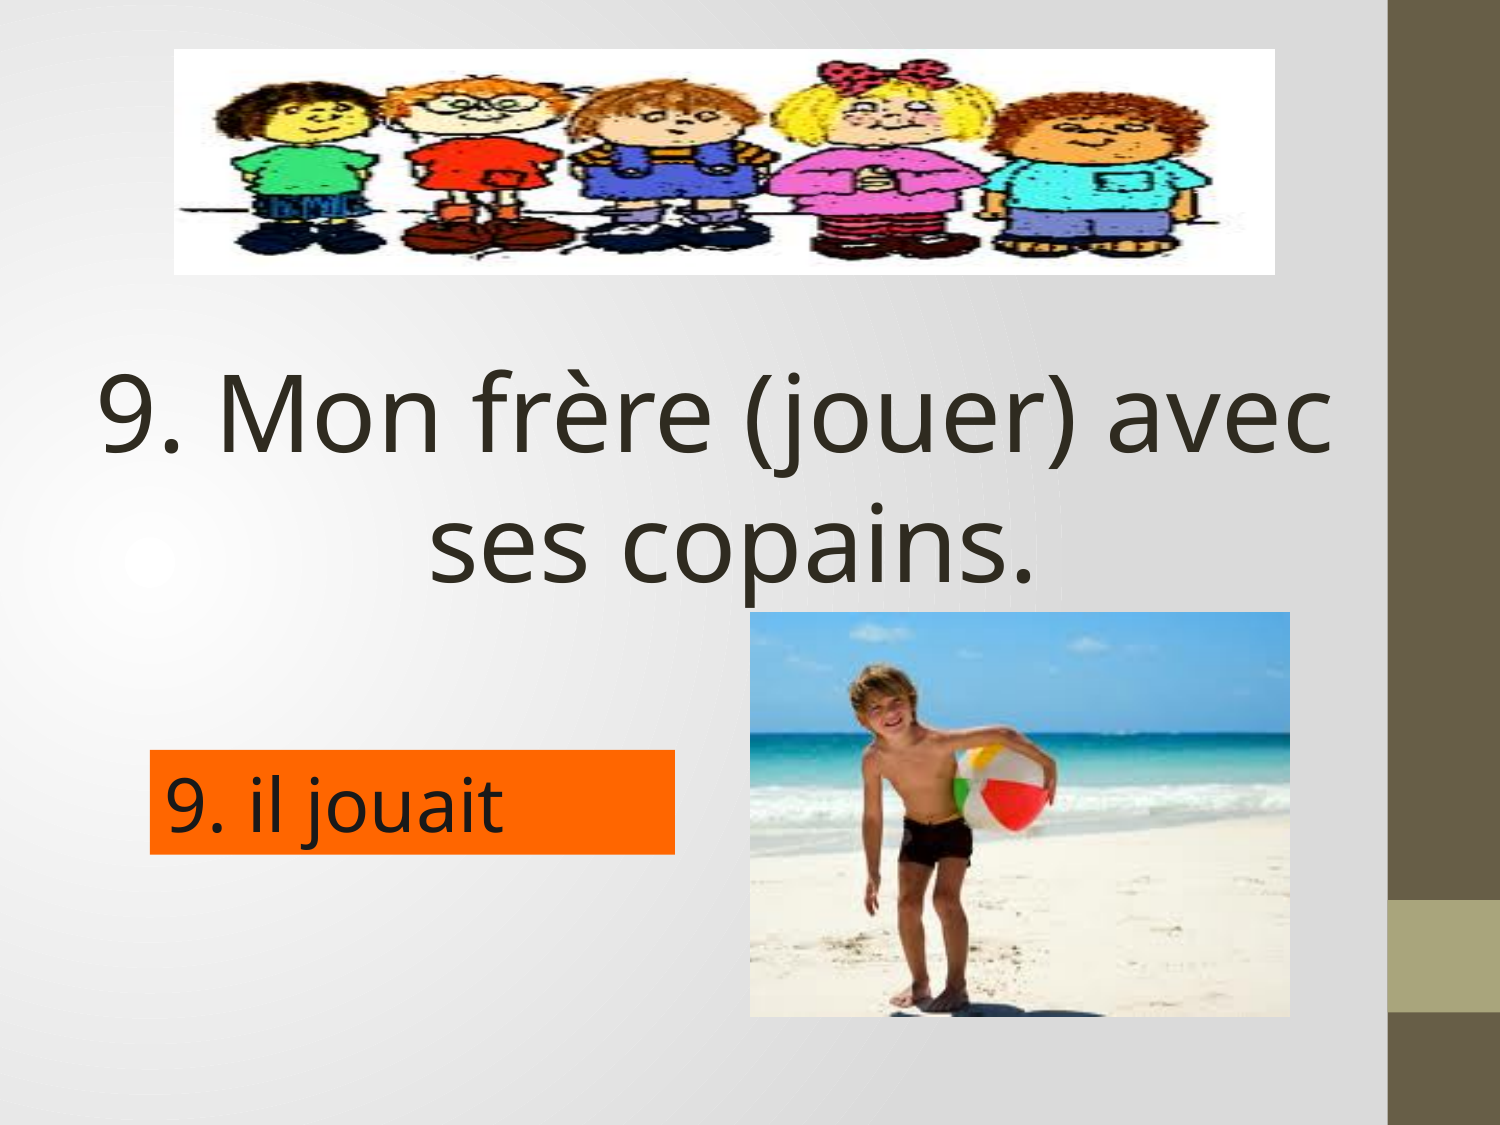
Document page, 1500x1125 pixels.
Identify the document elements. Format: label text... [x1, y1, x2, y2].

text_box 9. il jouait [149, 749, 675, 855]
list 9. Mon frère (jouer) avec ses copains. [50, 337, 1363, 613]
picture [749, 611, 1291, 1018]
picture [174, 49, 1276, 276]
